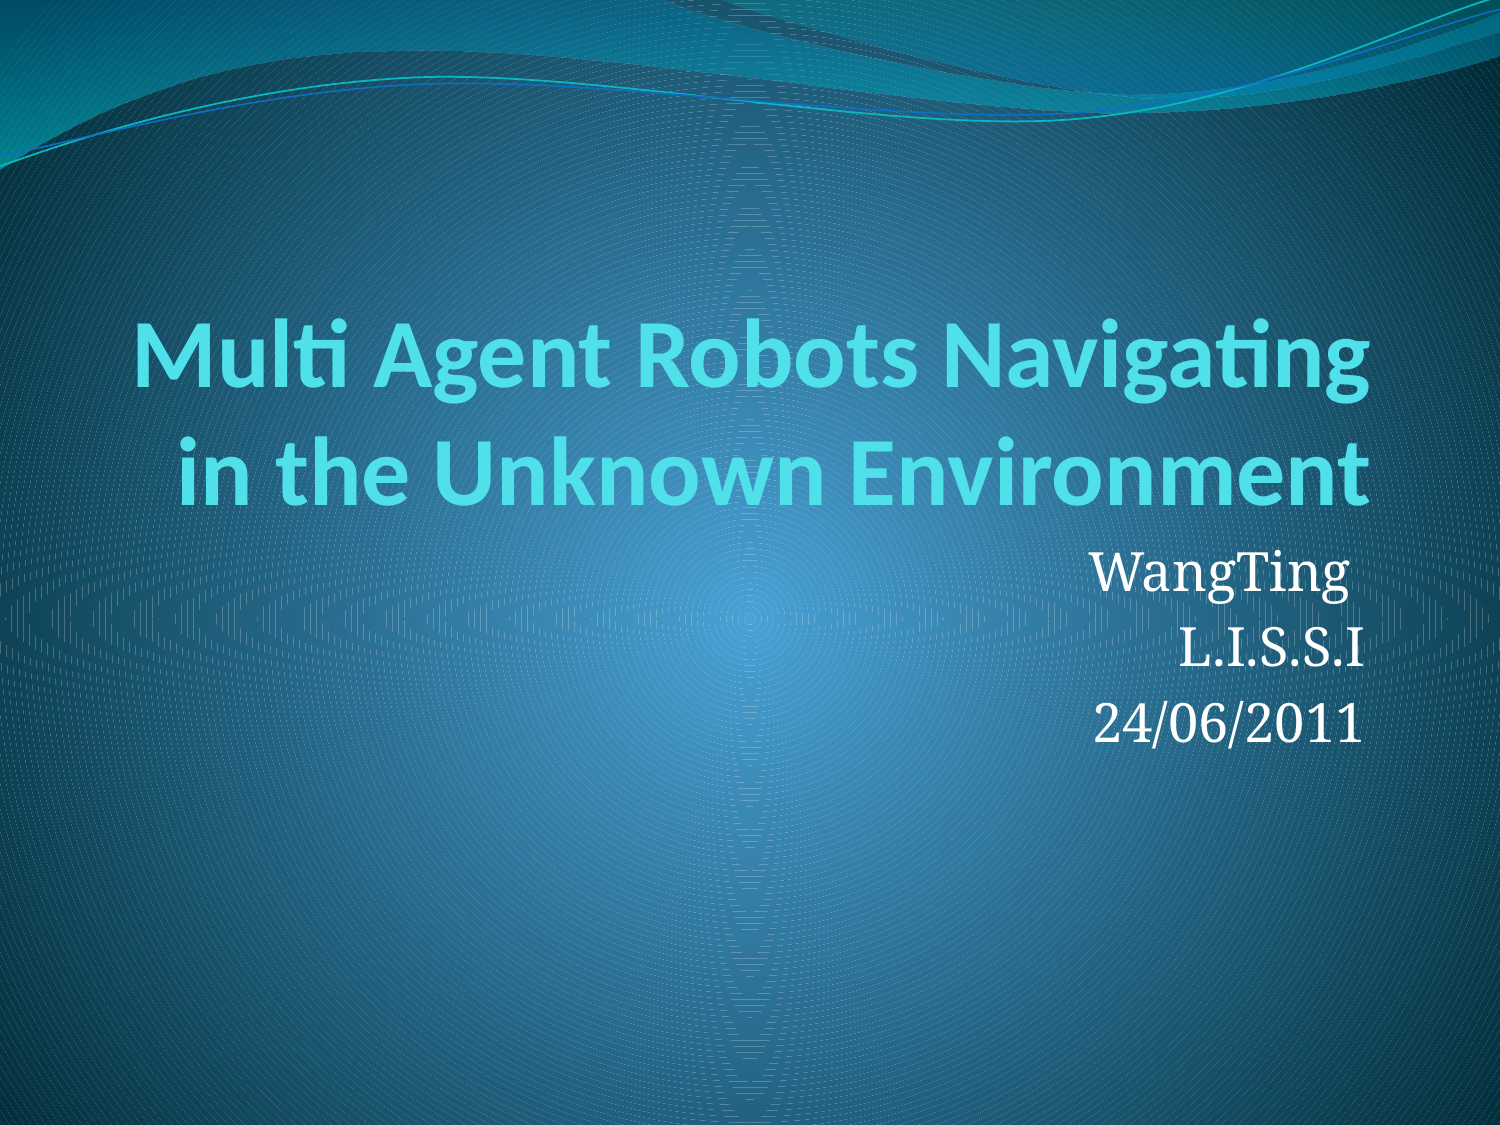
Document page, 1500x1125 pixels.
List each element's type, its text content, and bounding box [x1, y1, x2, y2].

title Multi Agent Robots Navigating in the Unknown Environment [87, 224, 1376, 525]
subtitle WangTing L.I.S.S.I 24/06/2011 [87, 529, 1376, 818]
